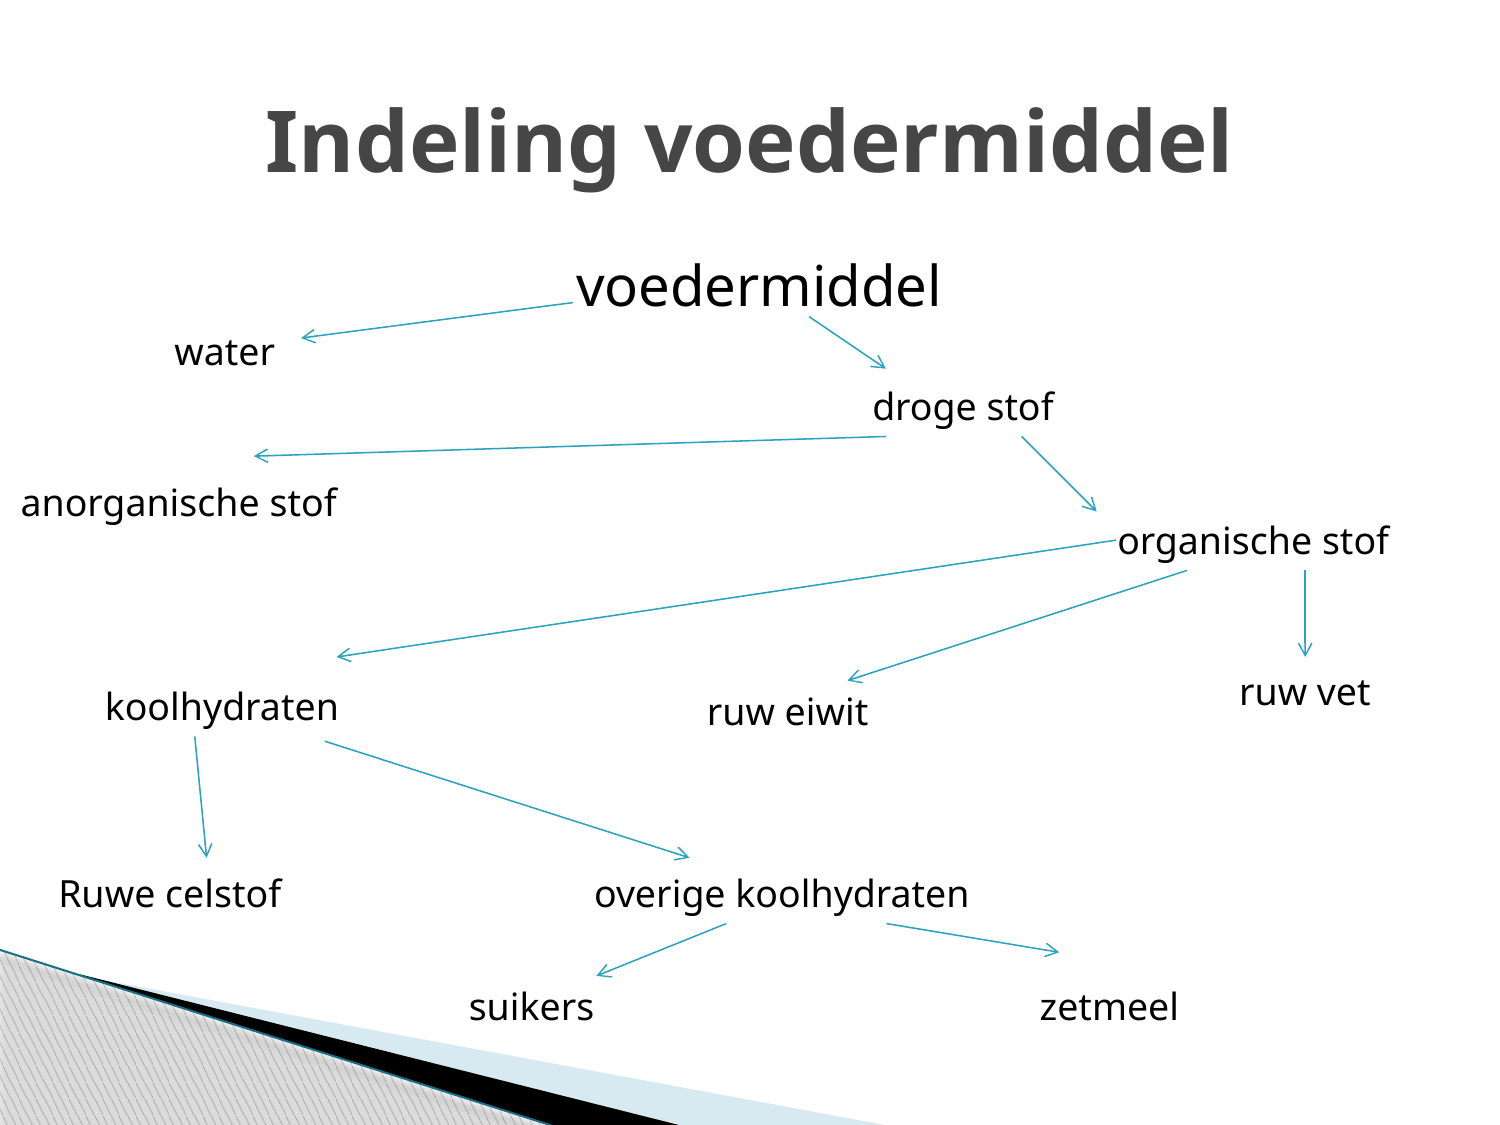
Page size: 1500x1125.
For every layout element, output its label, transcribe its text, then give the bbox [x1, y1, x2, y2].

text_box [300, 302, 574, 339]
text_box droge stof [857, 375, 1069, 436]
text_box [336, 539, 1117, 658]
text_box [596, 923, 727, 977]
text_box anorganische stof [5, 471, 353, 532]
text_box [194, 736, 207, 858]
text_box Ruwe celstof [43, 862, 297, 923]
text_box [324, 740, 690, 858]
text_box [847, 570, 1188, 681]
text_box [253, 436, 887, 457]
list voedermiddel [75, 243, 1425, 986]
text_box ruw eiwit [692, 680, 884, 741]
text_box overige koolhydraten [579, 862, 986, 923]
text_box suikers [454, 975, 610, 1036]
text_box zetmeel [1024, 975, 1195, 1036]
text_box water [159, 320, 291, 381]
text_box ruw vet [1224, 660, 1386, 721]
text_box organische stof [1102, 509, 1405, 570]
text_box koolhydraten [90, 675, 355, 736]
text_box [886, 923, 1060, 953]
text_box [1021, 436, 1097, 512]
title Indeling voedermiddel [75, 45, 1425, 233]
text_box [808, 316, 886, 369]
